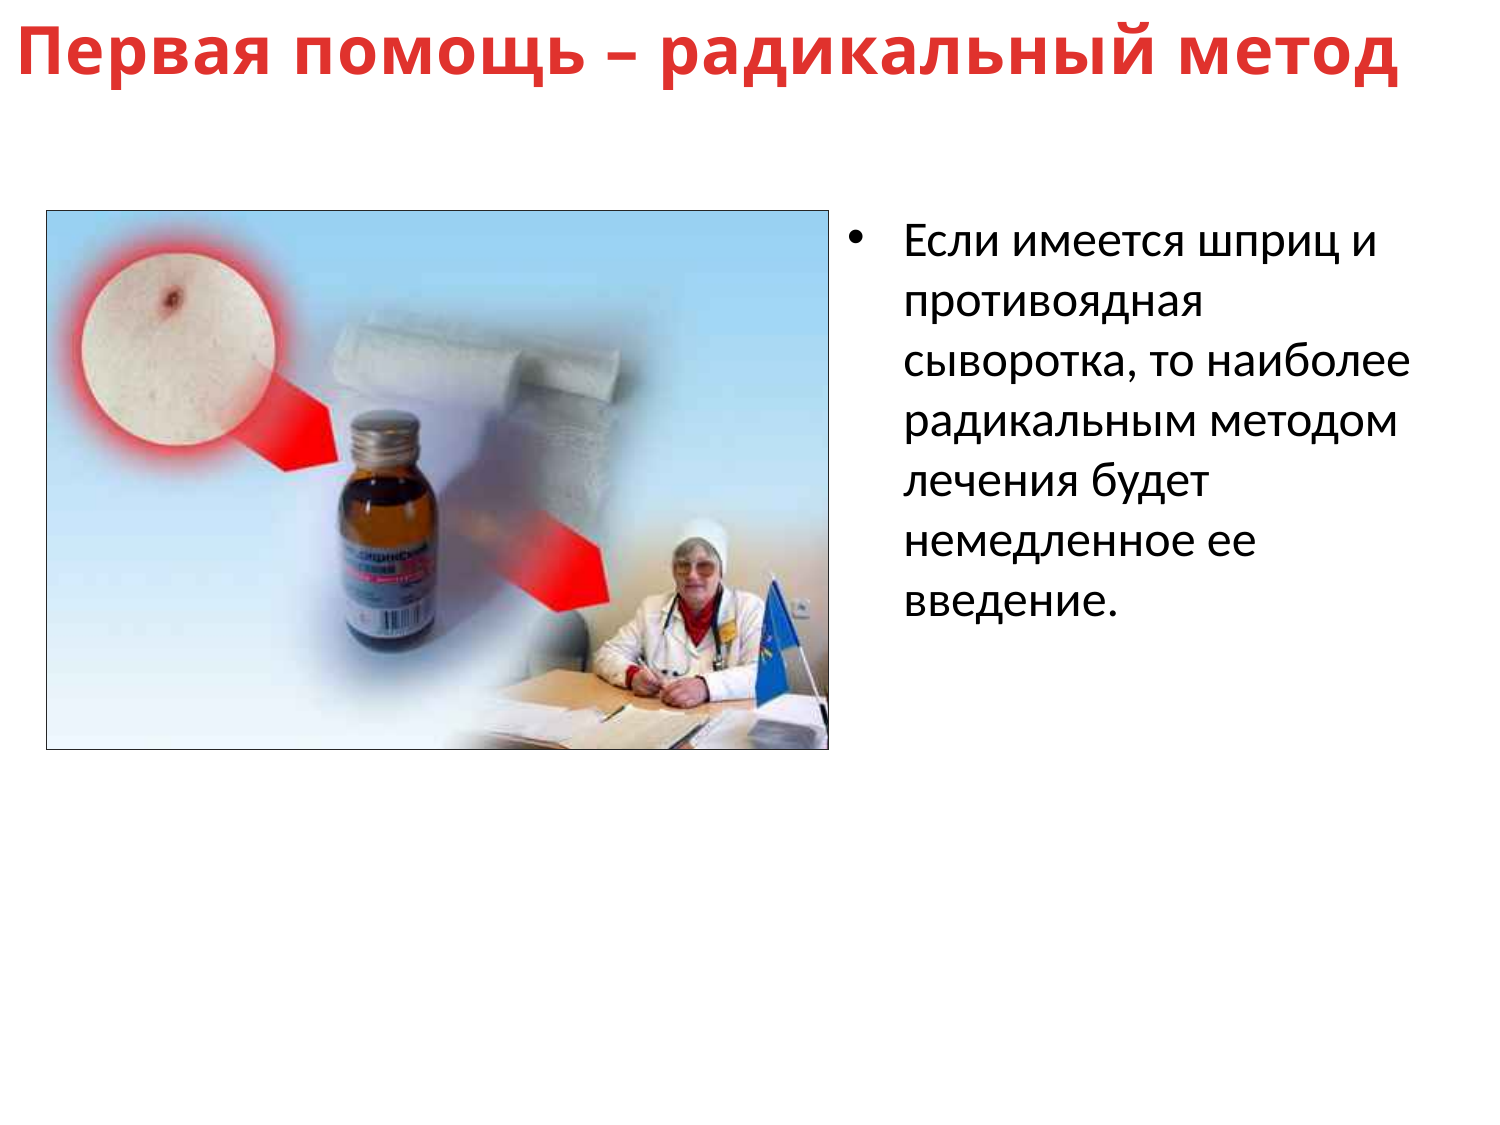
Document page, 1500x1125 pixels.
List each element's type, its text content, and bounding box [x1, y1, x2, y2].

picture [46, 210, 829, 751]
text_box Первая помощь – радикальный метод [0, 0, 1500, 95]
list Если имеется шприц и противоядная сыворотка, то наиболее радикальным методом лечения будет немедленное ее введение. [832, 199, 1465, 942]
